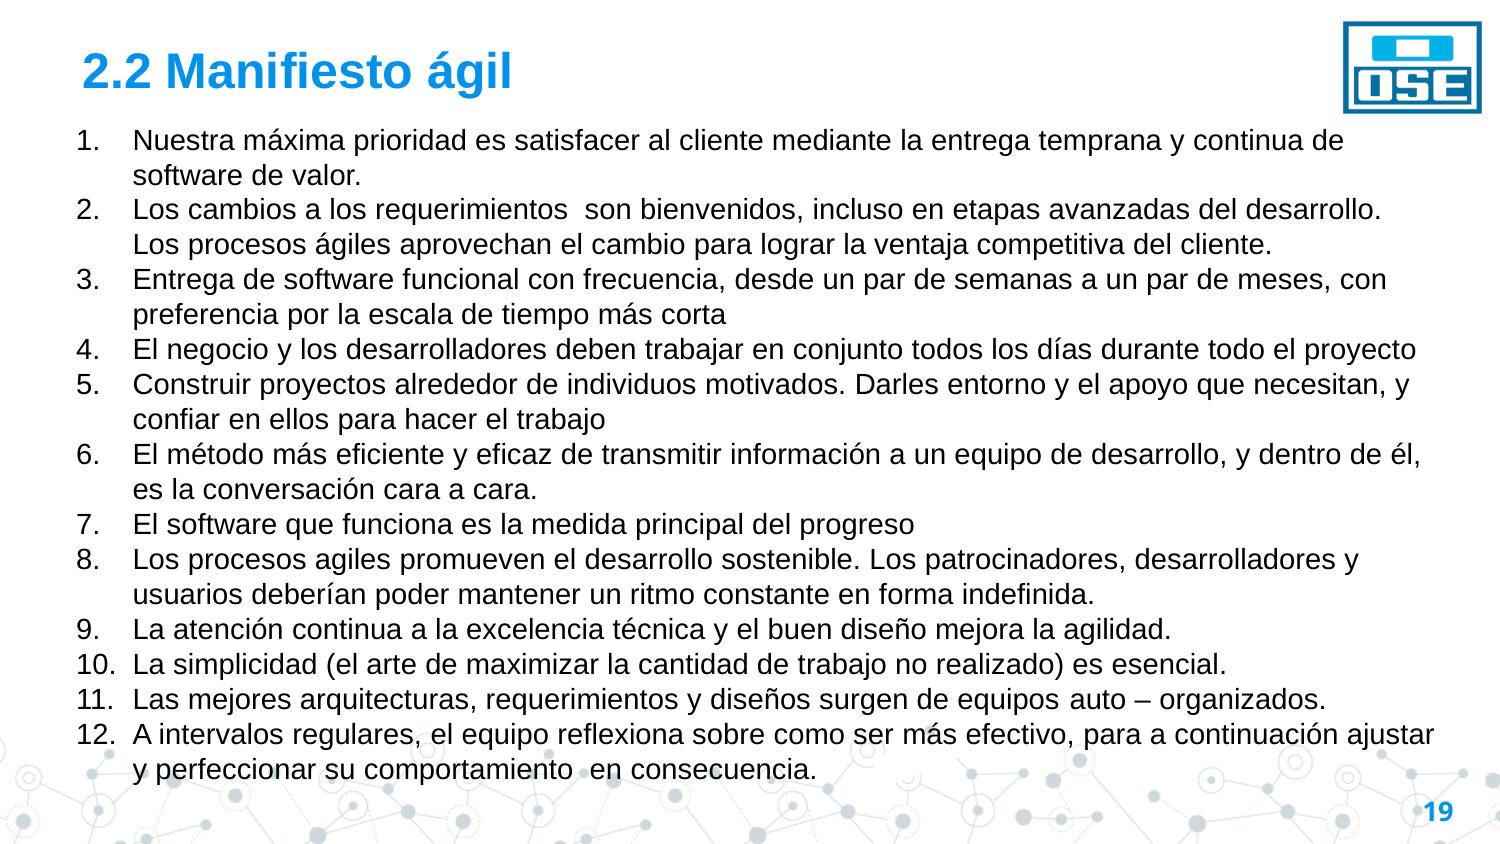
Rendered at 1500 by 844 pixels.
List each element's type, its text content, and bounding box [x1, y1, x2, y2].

picture [0, 0, 1500, 844]
title 2.2 Manifiesto ágil [67, 23, 1310, 113]
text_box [387, 240, 1192, 803]
slide_number 19 [1378, 779, 1469, 844]
picture [1349, 27, 1476, 109]
text_box Nuestra máxima prioridad es satisfacer al cliente mediante la entrega temprana y continua de software de valor. Los cambios a los requerimientos son bienvenidos, incluso en etapas avanzadas del desarrollo. Los procesos ágiles aprovechan el cambio para lograr la ventaja competitiva del cliente. Entrega de software funcional con frecuencia, desde un par de semanas a un par de meses, con preferencia por la escala de tiempo más corta El negocio y los desarrolladores deben trabajar en conjunto todos los días durante todo el proyecto Construir proyectos alrededor de individuos motivados. Darles entorno y el apoyo que necesitan, y confiar en ellos para hacer el trabajo El método más eficiente y eficaz de transmitir información a un equipo de desarrollo, y dentro de él, es la conversación cara a cara. El software que funciona es la medida principal del progreso Los procesos agiles promueven el desarrollo sostenible. Los patrocinadores, desarrolladores y usuarios deberían poder mantener un ritmo constante en forma indefinida. La atención continua a la excelencia técnica y el buen diseño mejora la agilidad. La simplicidad (el arte de maximizar la cantidad de trabajo no realizado) es esencial. Las mejores arquitecturas, requerimientos y diseños surgen de equipos auto – organizados. A intervalos regulares, el equipo reflexiona sobre como ser más efectivo, para a continuación ajustar y perfeccionar su comportamiento en consecuencia. [61, 113, 1454, 793]
